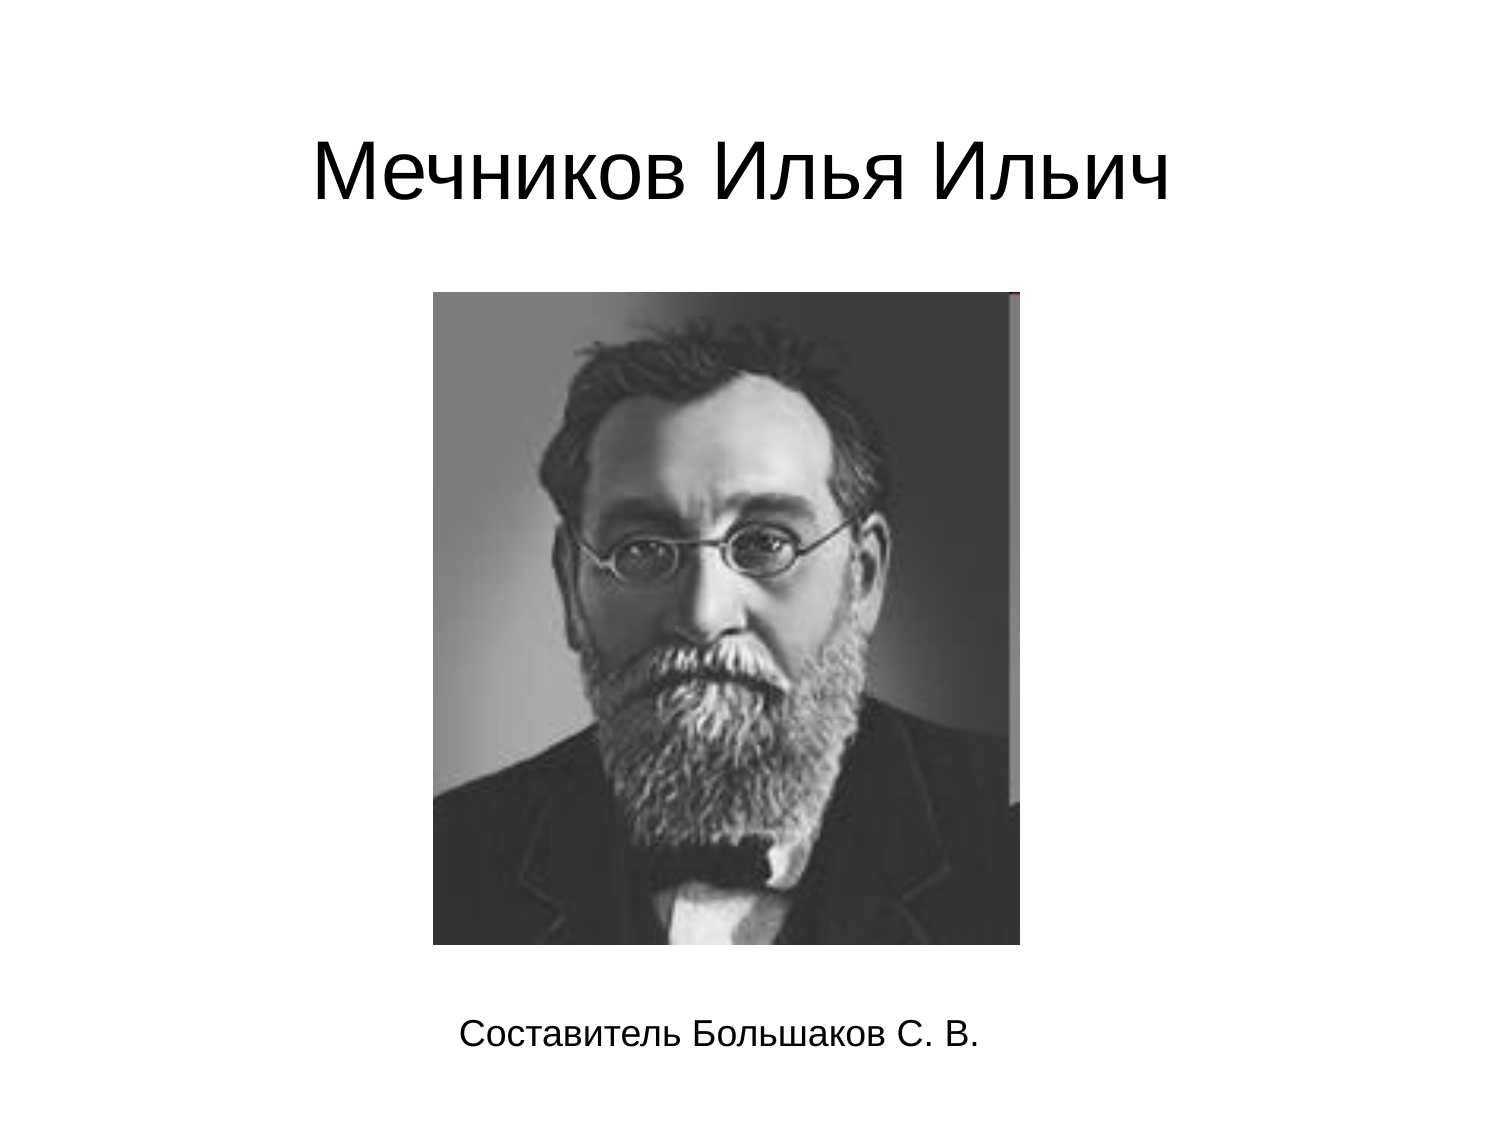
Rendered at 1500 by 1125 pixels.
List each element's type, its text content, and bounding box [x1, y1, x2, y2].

title Мечников Илья Ильич [280, 70, 1203, 312]
picture [433, 292, 1020, 946]
subtitle Составитель Большаков С. В. [421, 1010, 1018, 1125]
